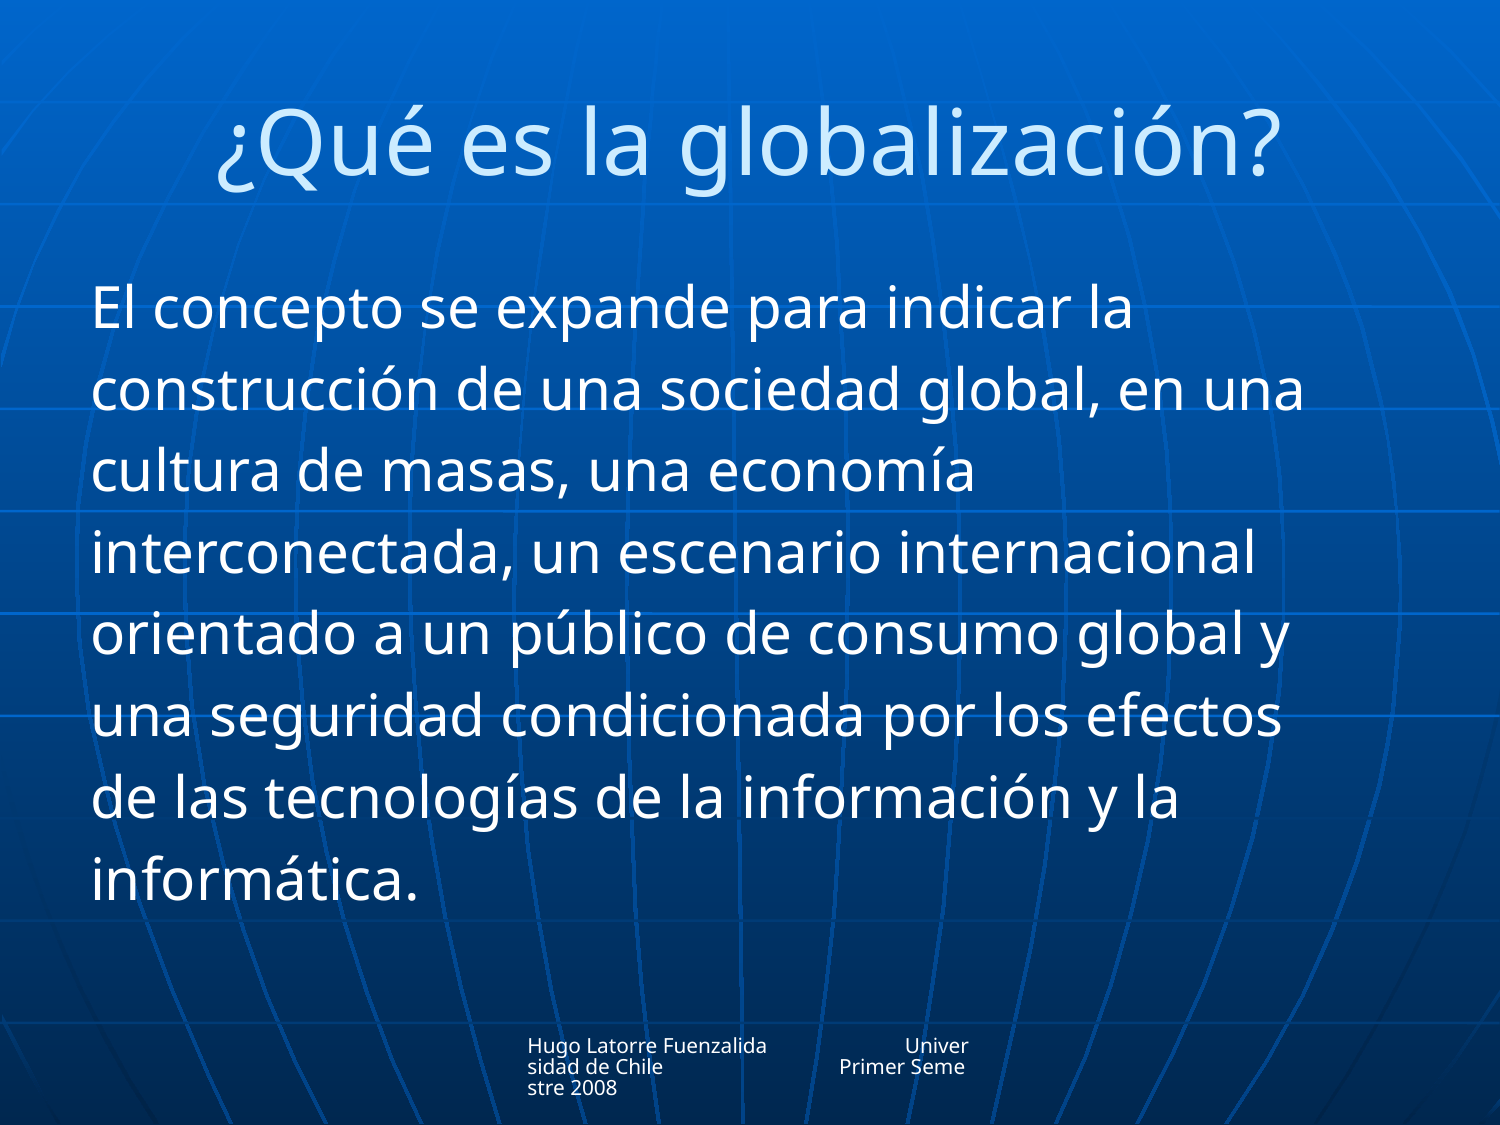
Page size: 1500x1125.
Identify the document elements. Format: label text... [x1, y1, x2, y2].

title ¿Qué es la globalización? [74, 45, 1426, 233]
footer Hugo Latorre Fuenzalida Universidad de Chile Primer Semestre 2008 [512, 1024, 988, 1101]
list El concepto se expande para indicar la construcción de una sociedad global, en una cultura de masas, una economía interconectada, un escenario internacional orientado a un público de consumo global y una seguridad condicionada por los efectos de las tecnologías de la información y la informática. [74, 262, 1426, 1006]
